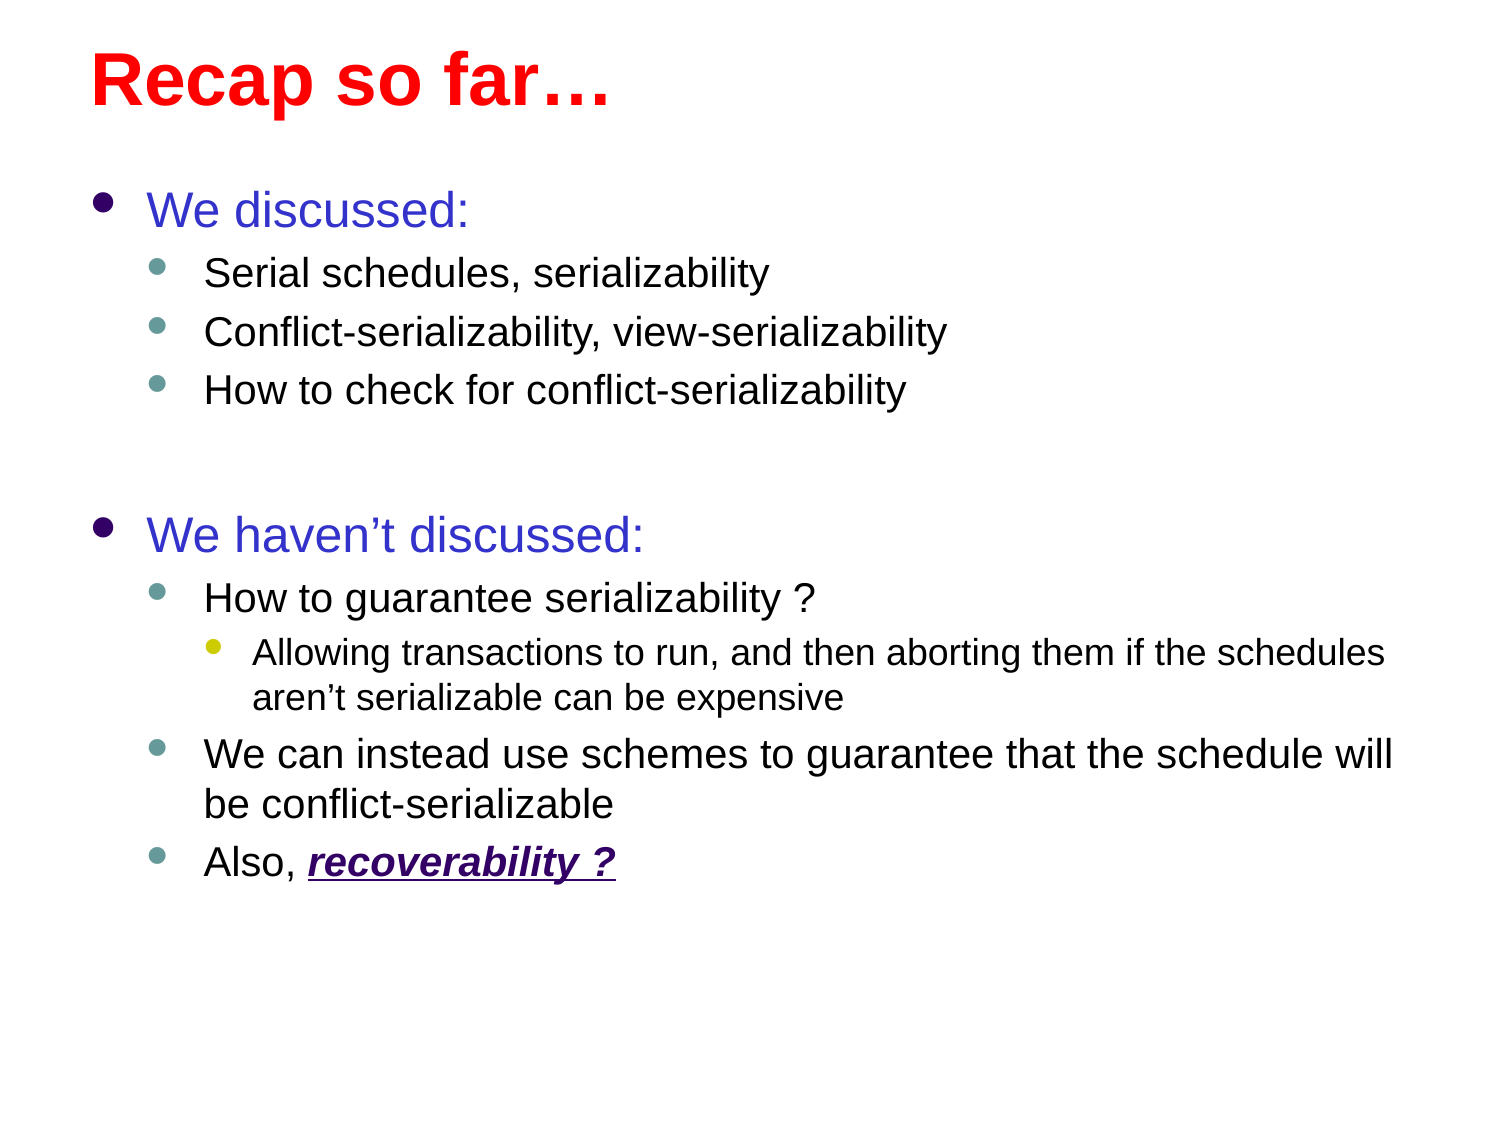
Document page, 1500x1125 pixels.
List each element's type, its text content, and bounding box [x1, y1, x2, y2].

list We discussed: Serial schedules, serializability Conflict-serializability, view-serializability How to check for conflict-serializability We haven’t discussed: How to guarantee serializability ? Allowing transactions to run, and then aborting them if the schedules aren’t serializable can be expensive We can instead use schemes to guarantee that the schedule will be conflict-serializable Also, recoverability ? [74, 169, 1426, 833]
title Recap so far… [74, 0, 1313, 129]
